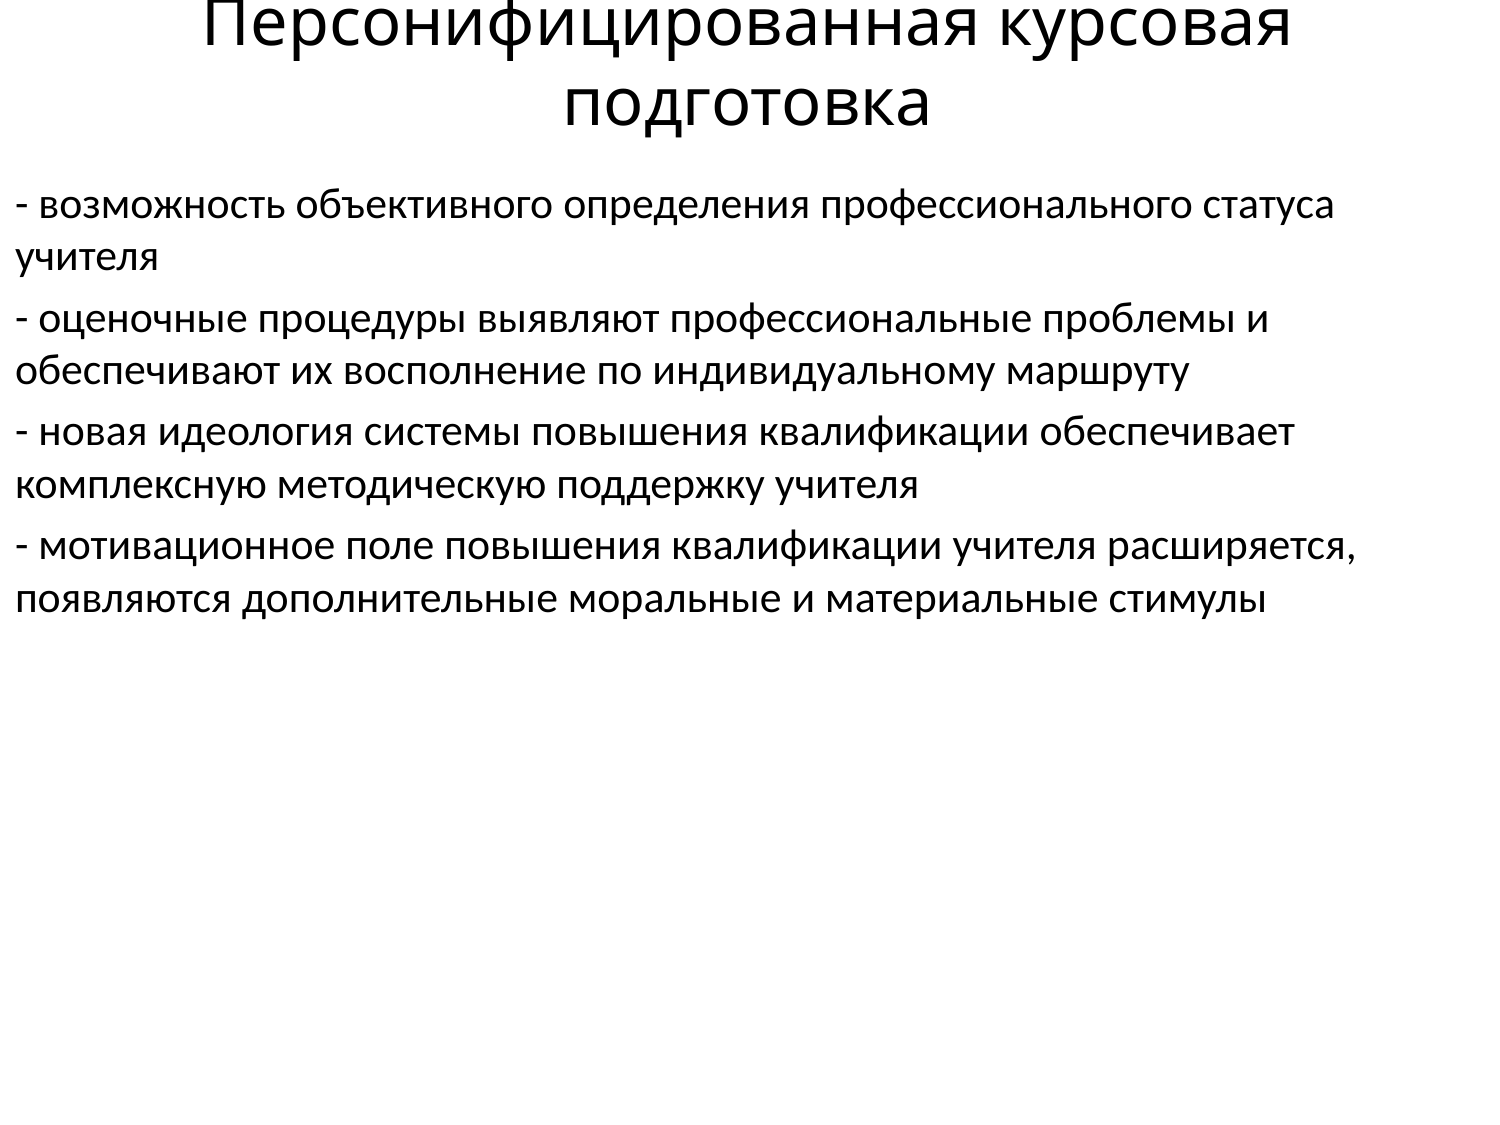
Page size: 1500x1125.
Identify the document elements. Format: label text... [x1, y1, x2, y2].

title Персонифицированная курсовая подготовка [0, 0, 1498, 154]
subtitle - возможность объективного определения профессионального статуса учителя - оценочные процедуры выявляют профессиональные проблемы и обеспечивают их восполнение по индивидуальному маршруту - новая идеология системы повышения квалификации обеспечивает комплексную методическую поддержку учителя - мотивационное поле повышения квалификации учителя расширяется, появляются дополнительные моральные и материальные стимулы [0, 159, 1500, 1125]
